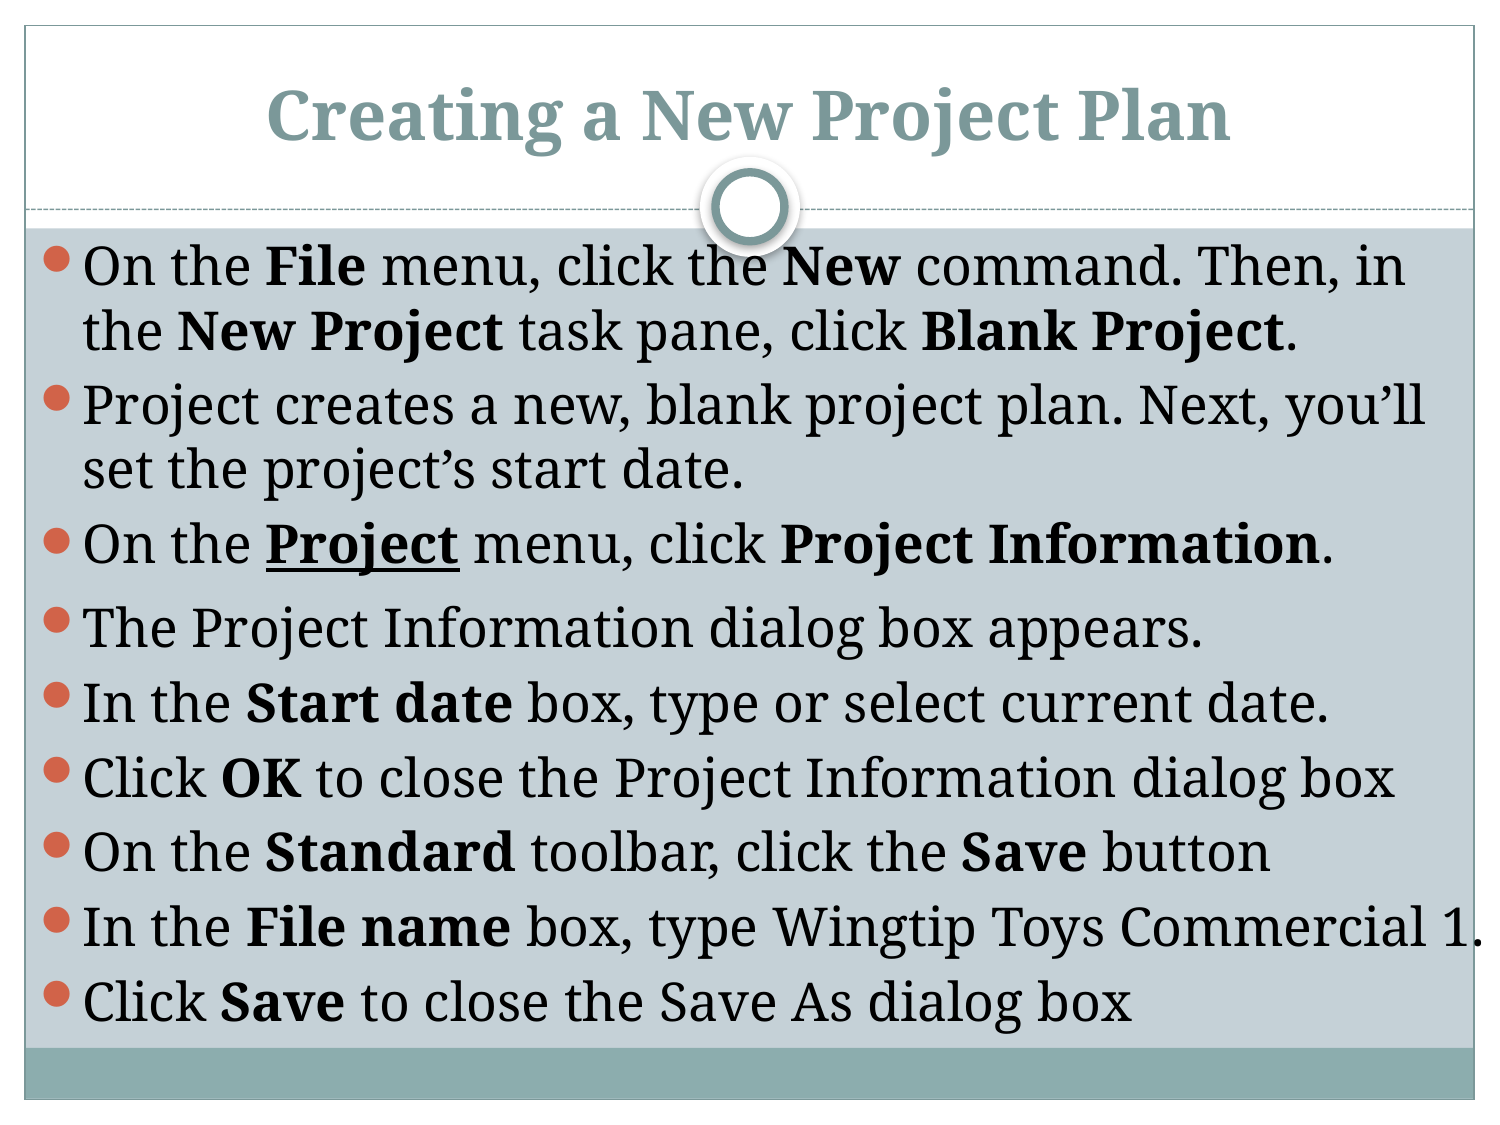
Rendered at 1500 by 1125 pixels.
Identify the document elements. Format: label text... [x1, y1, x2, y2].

title Creating a New Project Plan [49, 37, 1450, 162]
list On the File menu, click the New command. Then, in the New Project task pane, click Blank Project. Project creates a new, blank project plan. Next, you’ll set the project’s start date. On the Project menu, click Project Information. The Project Information dialog box appears. In the Start date box, type or select current date. Click OK to close the Project Information dialog box On the Standard toolbar, click the Save button In the File name box, type Wingtip Toys Commercial 1. Click Save to close the Save As dialog box [24, 224, 1500, 1075]
